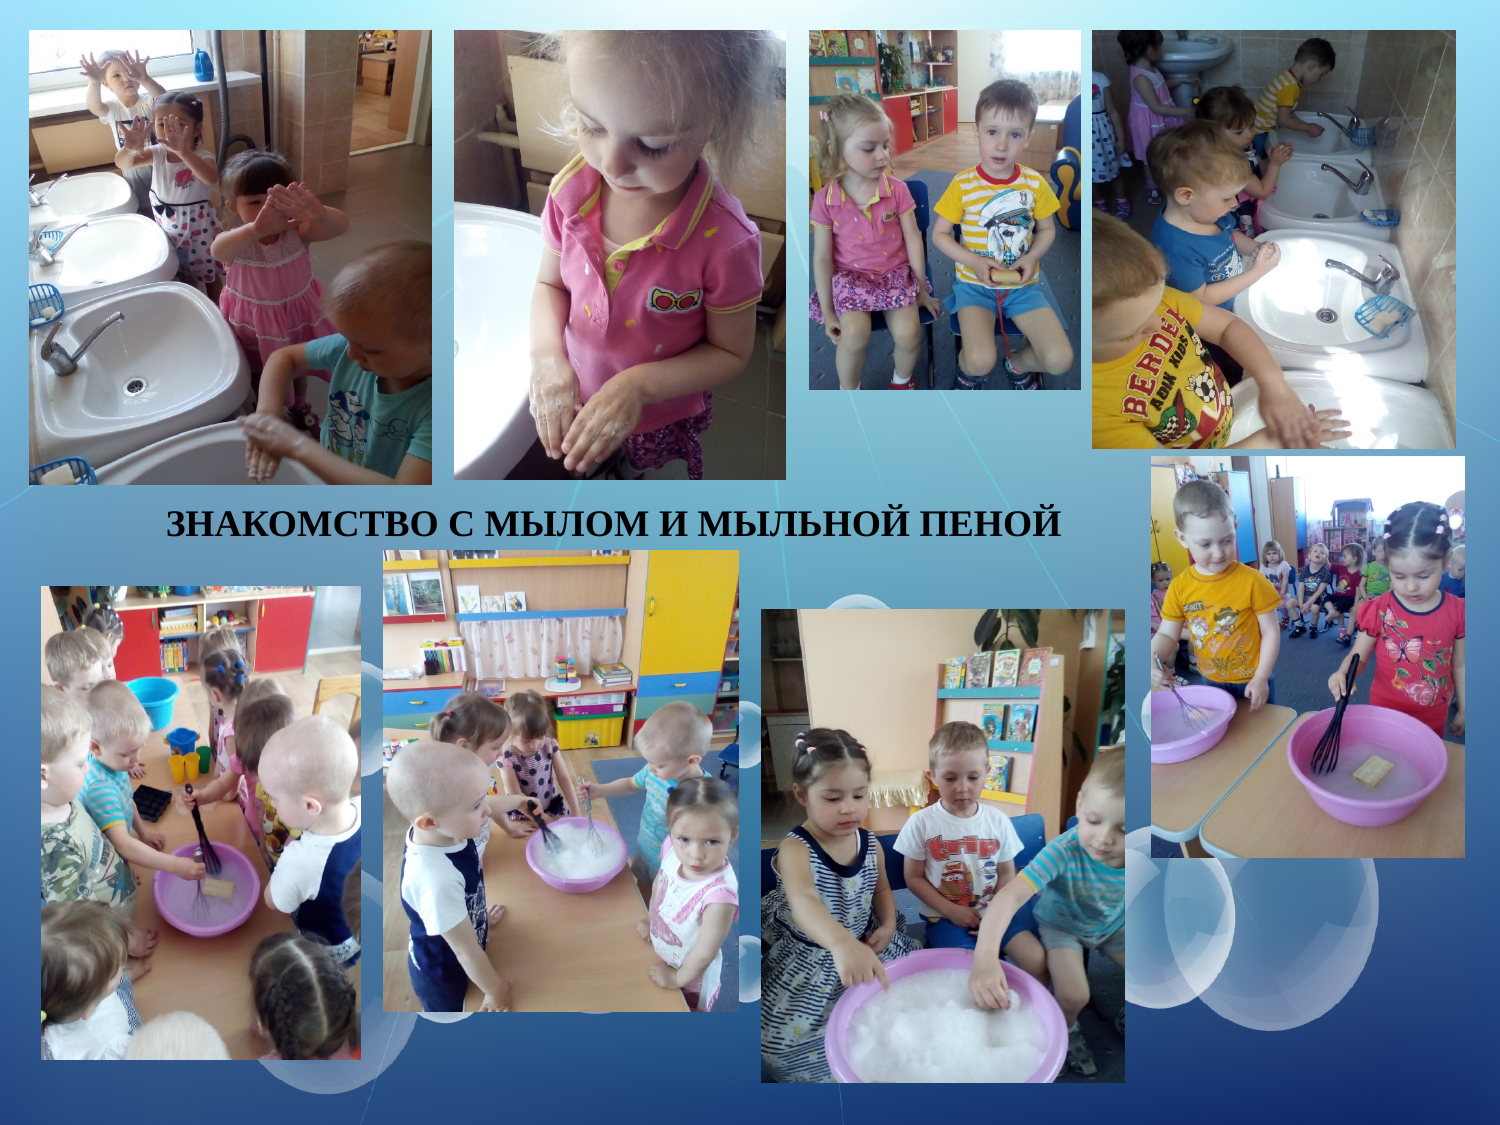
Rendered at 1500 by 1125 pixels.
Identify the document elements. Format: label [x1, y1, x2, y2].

picture [1151, 455, 1465, 859]
list [0, 0, 1500, 1125]
picture [761, 609, 1125, 1083]
picture [1092, 30, 1456, 449]
picture [41, 585, 361, 1060]
picture [808, 30, 1081, 391]
picture [29, 30, 432, 485]
picture [383, 550, 739, 1012]
picture [454, 30, 786, 481]
